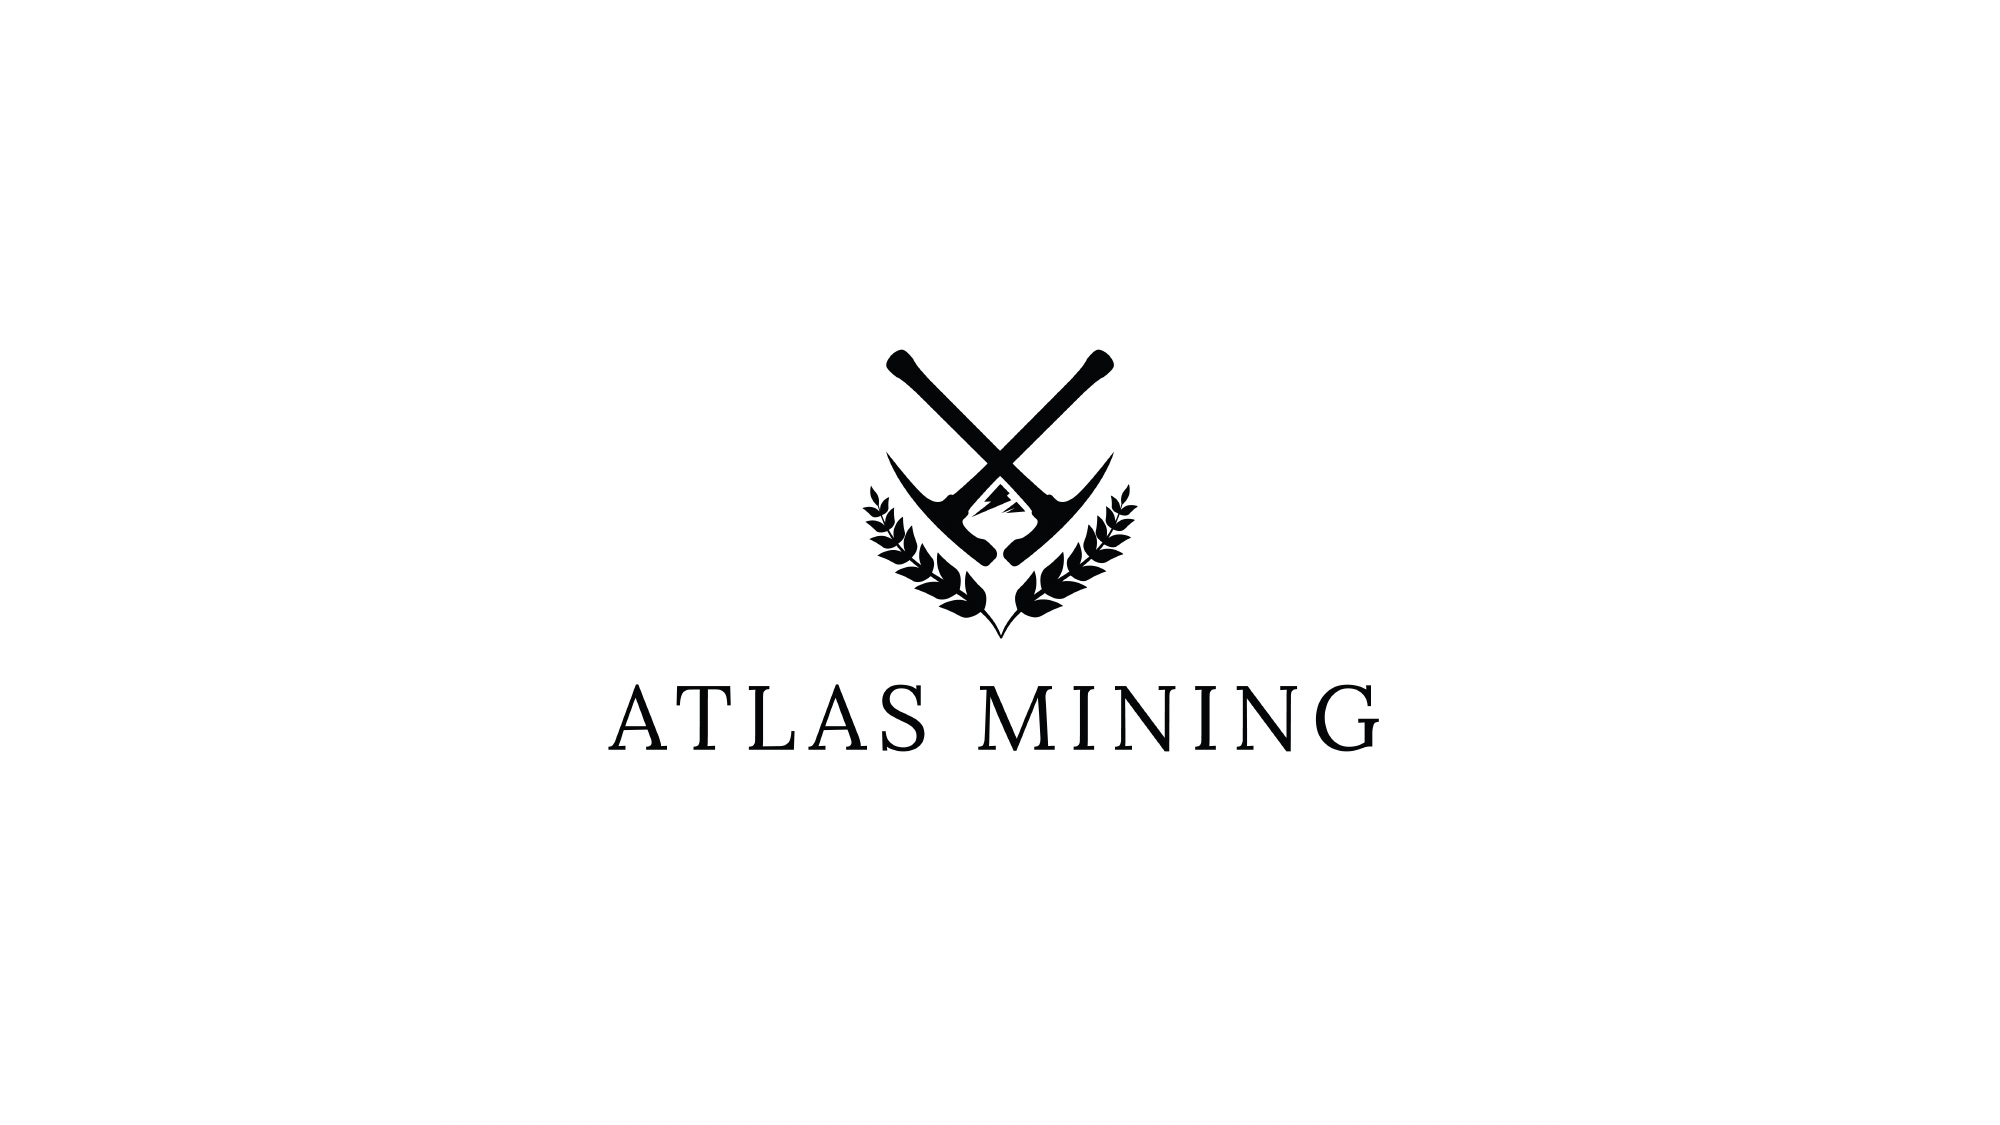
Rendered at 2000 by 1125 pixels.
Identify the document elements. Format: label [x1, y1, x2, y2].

picture [436, 0, 1563, 1125]
